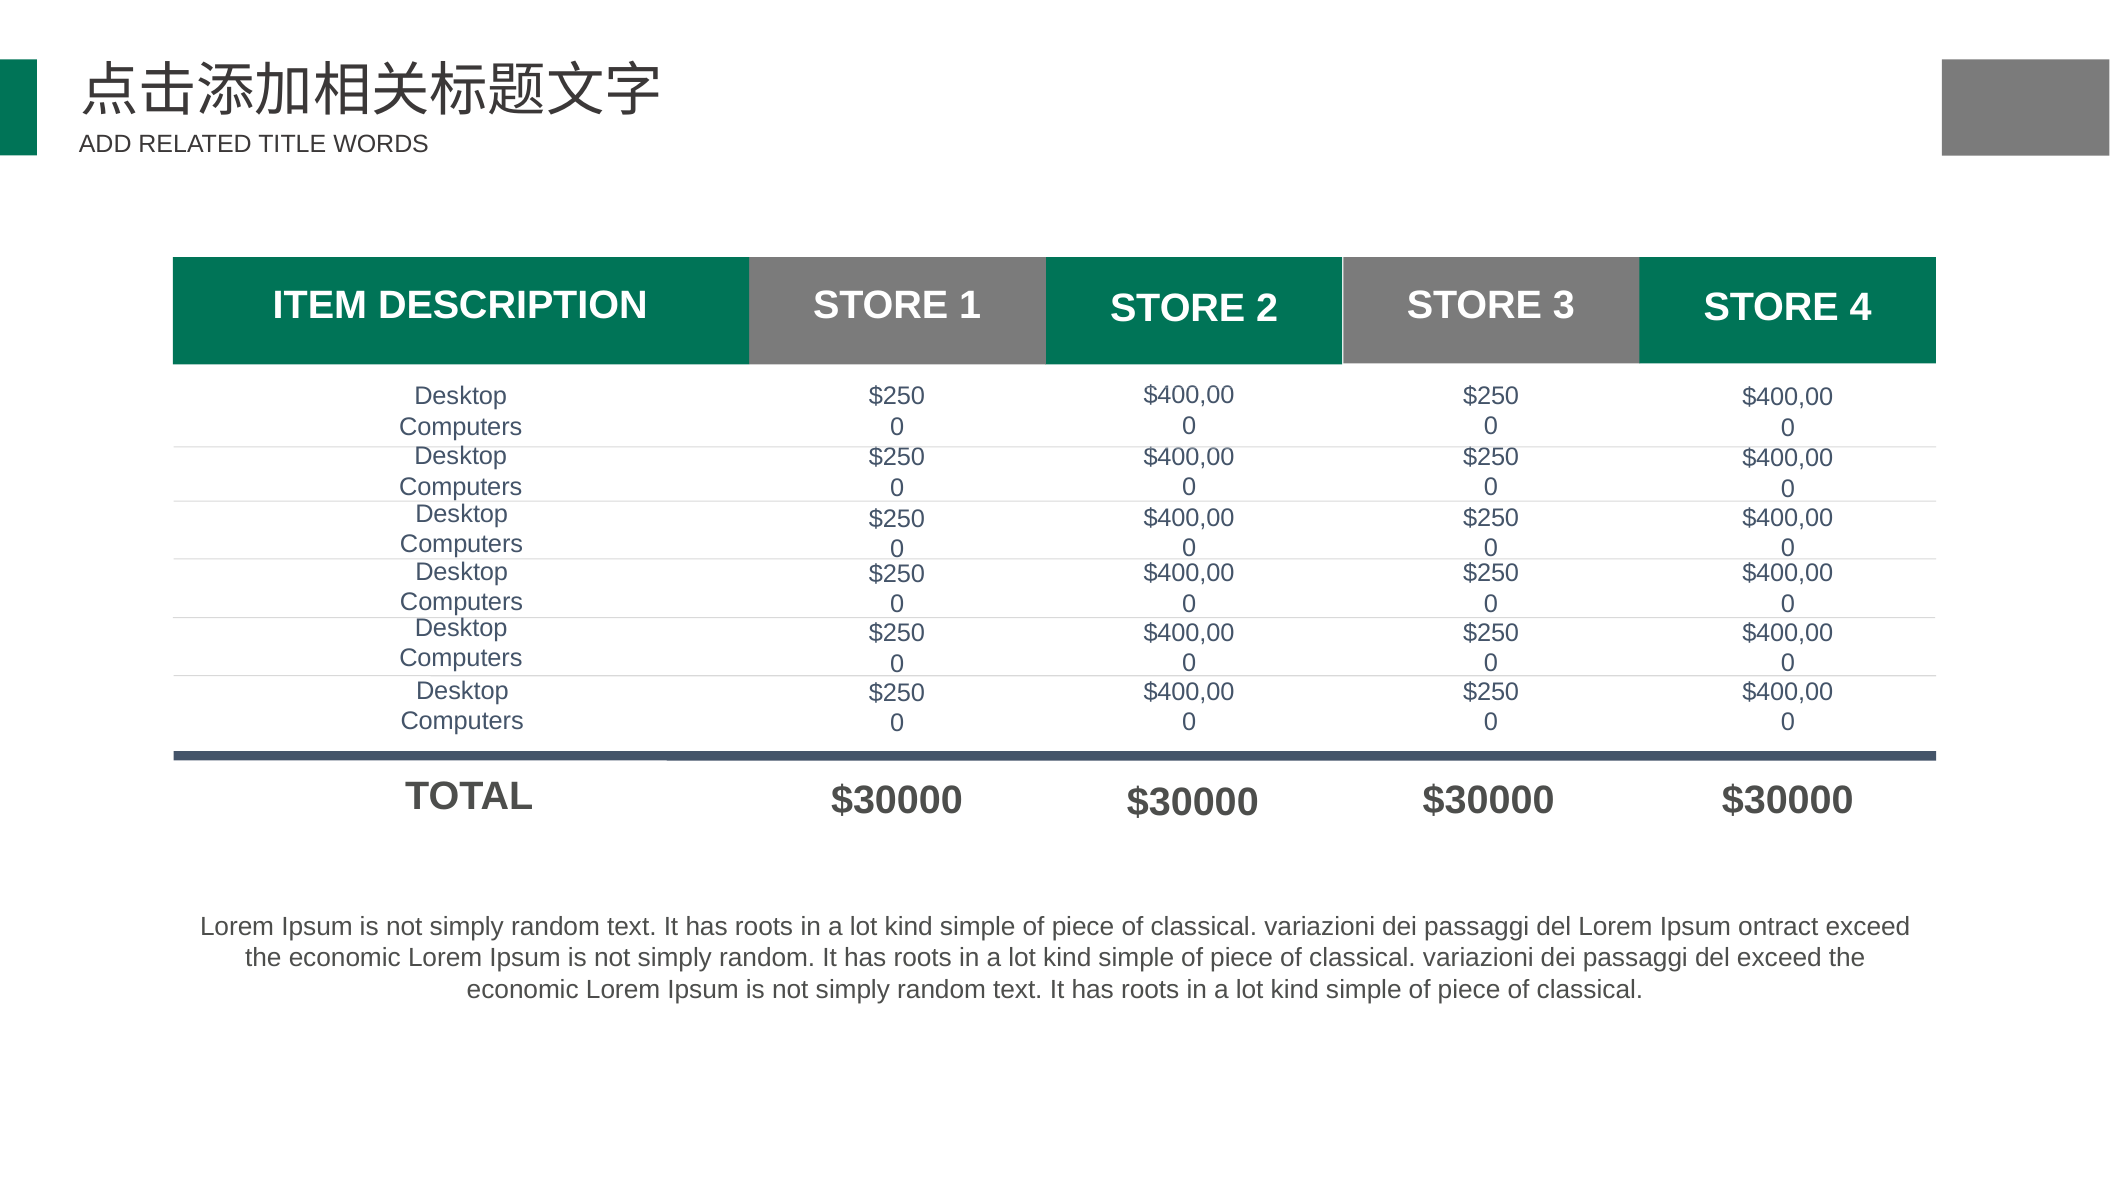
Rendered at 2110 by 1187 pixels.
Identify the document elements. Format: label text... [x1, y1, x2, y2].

text_box $400,000 [1141, 630, 1237, 662]
text_box Desktop Computers [356, 511, 567, 544]
text_box $400,000 [1740, 571, 1836, 603]
text_box ITEM DESCRIPTION [245, 279, 675, 333]
text_box $400,000 [1141, 689, 1237, 722]
text_box $2500 [865, 630, 929, 663]
text_box $2500 [865, 516, 929, 548]
text_box [172, 257, 750, 365]
text_box $30000 [1419, 774, 1558, 827]
text_box Desktop Computers [355, 453, 566, 486]
text_box $30000 [1124, 775, 1262, 829]
text_box $400,000 [1141, 570, 1237, 603]
text_box TOTAL [402, 770, 536, 824]
text_box $400,000 [1141, 454, 1237, 487]
text_box $2500 [865, 454, 929, 487]
text_box $2500 [865, 690, 929, 722]
text_box $30000 [1719, 773, 1857, 827]
text_box Desktop Computers [357, 688, 568, 721]
text_box 点击添加相关标题文字 [64, 43, 679, 130]
text_box Desktop Computers [356, 569, 567, 602]
text_box [1639, 335, 1936, 364]
text_box $400,000 [1740, 515, 1836, 548]
text_box $2500 [1459, 571, 1523, 603]
text_box $2500 [865, 571, 929, 604]
text_box [1046, 257, 1343, 365]
text_box Desktop Computers [356, 625, 567, 658]
text_box [1941, 58, 2110, 157]
text_box $30000 [828, 773, 966, 827]
text_box $2500 [1459, 630, 1523, 663]
text_box STORE 1 [793, 279, 1002, 333]
text_box $400,000 [1141, 515, 1237, 548]
text_box Desktop Computers [355, 393, 566, 426]
text_box $400,000 [1740, 394, 1836, 427]
text_box [0, 58, 38, 157]
text_box [1343, 257, 1639, 279]
text_box $400,000 [1740, 630, 1836, 663]
text_box $400,000 [1740, 689, 1836, 722]
text_box $2500 [1459, 454, 1523, 487]
text_box [750, 257, 1046, 365]
text_box $400,000 [1740, 455, 1836, 488]
text_box $400,000 [1141, 393, 1237, 425]
text_box [1343, 333, 1639, 364]
text_box Lorem Ipsum is not simply random text. It has roots in a lot kind simple of piece of classical. variazioni dei passaggi del Lorem Ipsum ontract exceed the economic Lorem Ipsum is not simply random. It has roots in a lot kind simple of piece of classical. variazioni dei passaggi del exceed the economic Lorem Ipsum is not simply random text. It has roots in a lot kind simple of piece of classical. [178, 888, 1931, 1024]
text_box STORE 2 [1081, 282, 1308, 336]
text_box ADD RELATED TITLE WORDS [62, 119, 446, 166]
text_box $2500 [1459, 515, 1523, 548]
text_box [1639, 257, 1936, 281]
text_box STORE 3 [1342, 279, 1640, 333]
text_box STORE 4 [1639, 281, 1937, 335]
text_box $2500 [1459, 393, 1523, 426]
text_box $2500 [865, 393, 929, 426]
text_box $2500 [1459, 689, 1523, 722]
